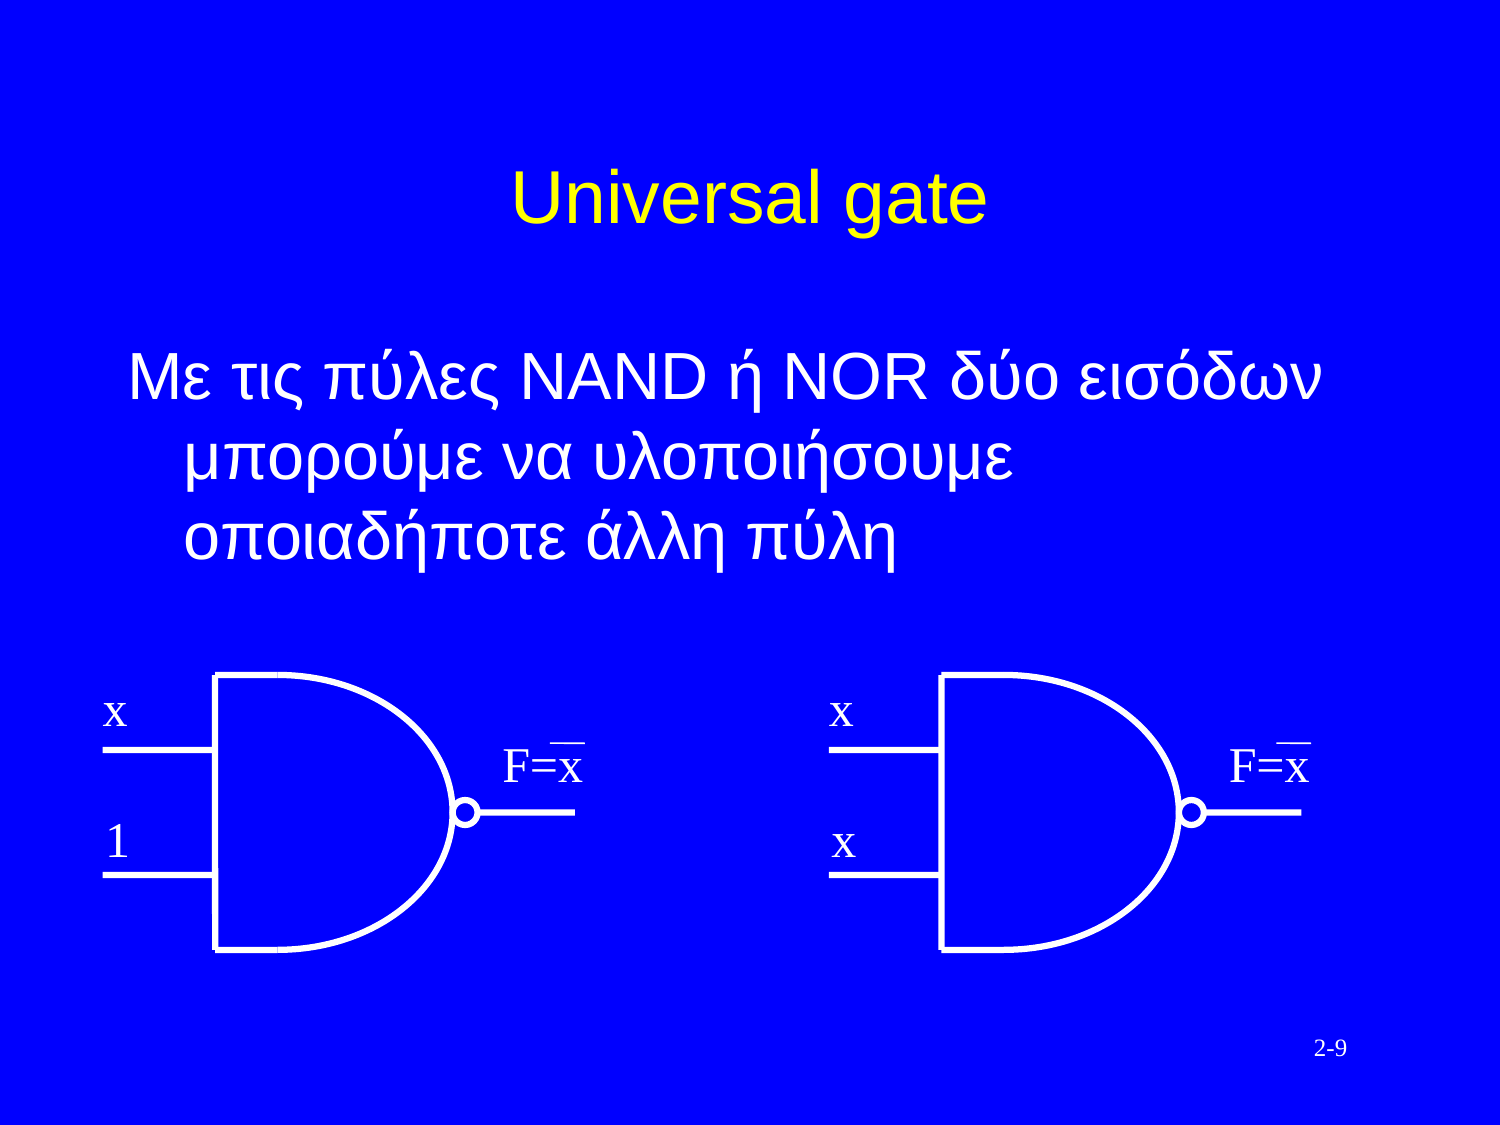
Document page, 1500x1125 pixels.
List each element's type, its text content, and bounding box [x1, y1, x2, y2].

text_box [1003, 674, 1179, 812]
text_box F=x [1213, 724, 1325, 800]
text_box [452, 800, 478, 826]
text_box [1003, 812, 1179, 950]
text_box [1178, 800, 1204, 826]
text_box x [816, 799, 872, 875]
text_box 1 [90, 799, 146, 875]
text_box [277, 812, 453, 950]
text_box x [814, 669, 869, 744]
title Universal gate [112, 99, 1388, 288]
text_box x [87, 669, 143, 744]
list Με τις πύλες NAND ή NOR δύο εισόδων μπορούμε να υλοποιήσουμε οποιαδήποτε άλλη πύλη [112, 324, 1388, 1001]
text_box [277, 674, 453, 812]
text_box F=x [487, 724, 599, 800]
